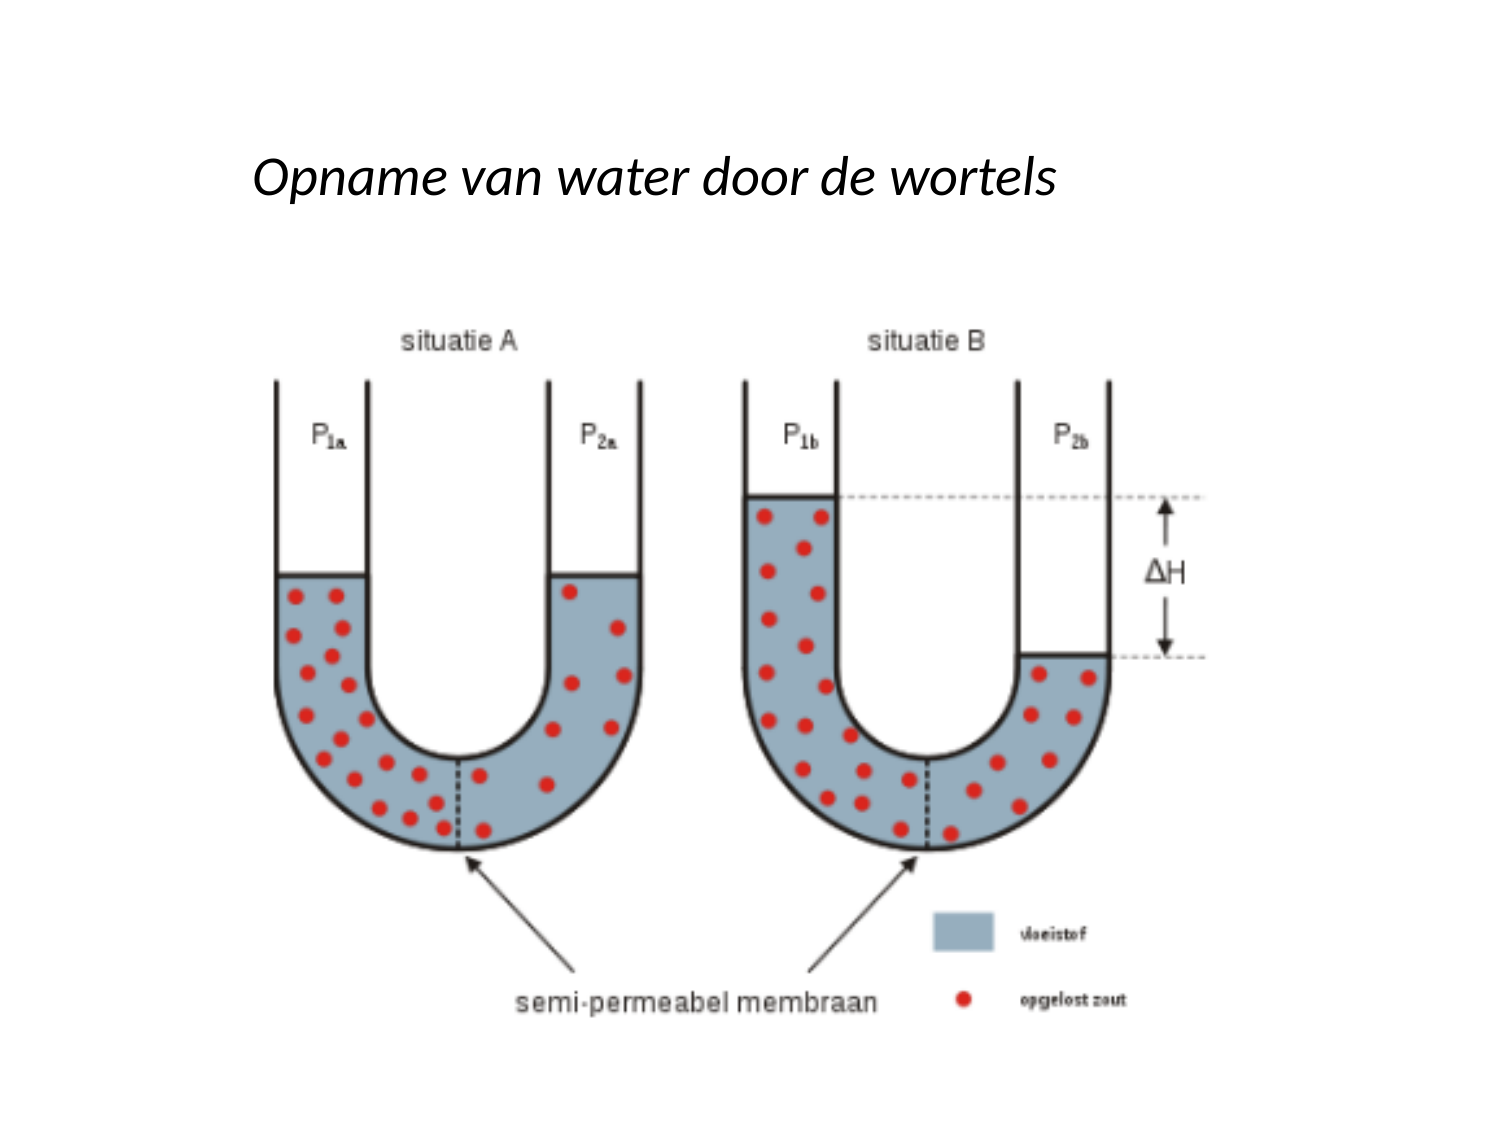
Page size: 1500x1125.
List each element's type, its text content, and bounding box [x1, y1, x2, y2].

picture [241, 302, 1256, 1107]
title Opname van water door de wortels [112, 101, 1199, 244]
